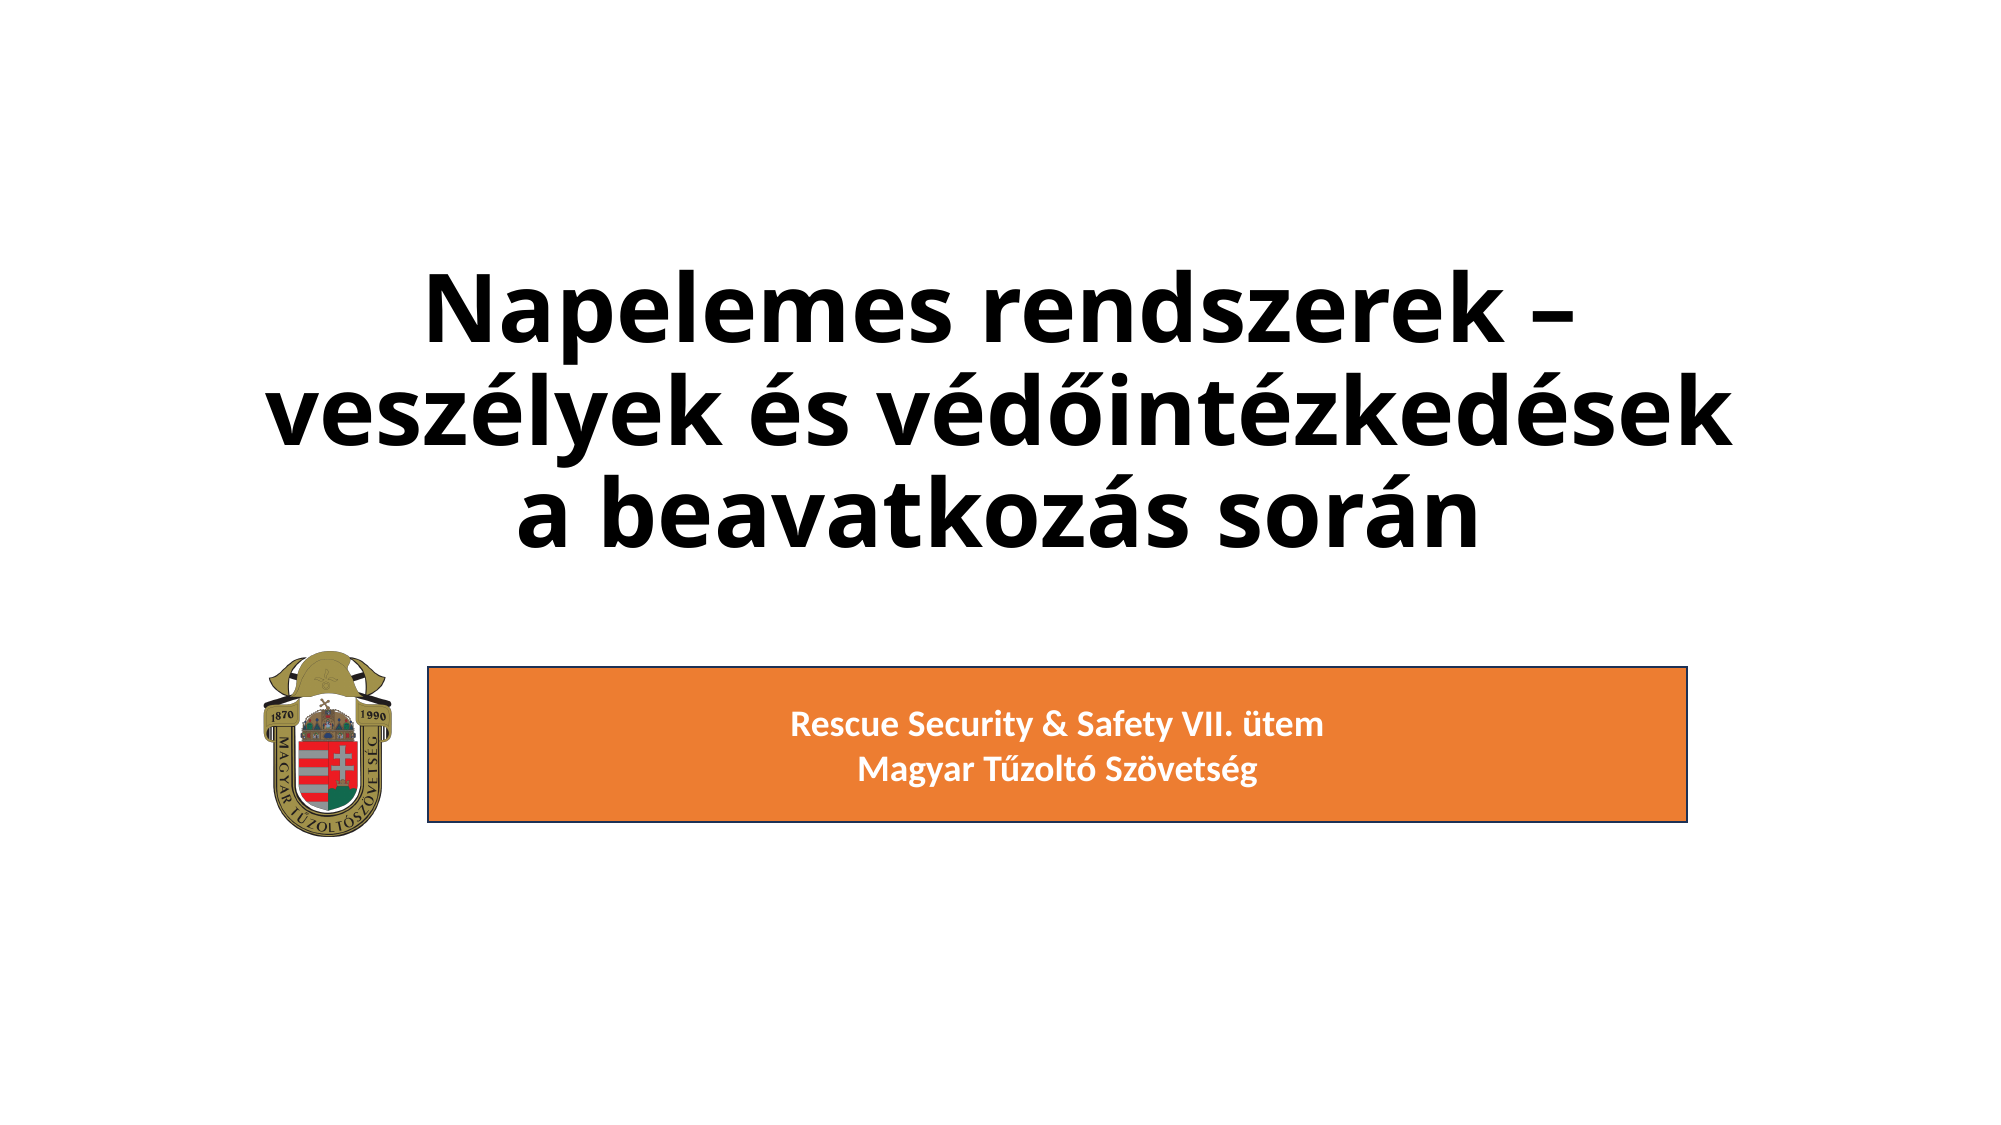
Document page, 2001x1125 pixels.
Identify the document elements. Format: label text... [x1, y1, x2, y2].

picture [234, 651, 421, 837]
title Napelemes rendszerek – veszélyek és védőintézkedések a beavatkozás során [249, 184, 1750, 576]
